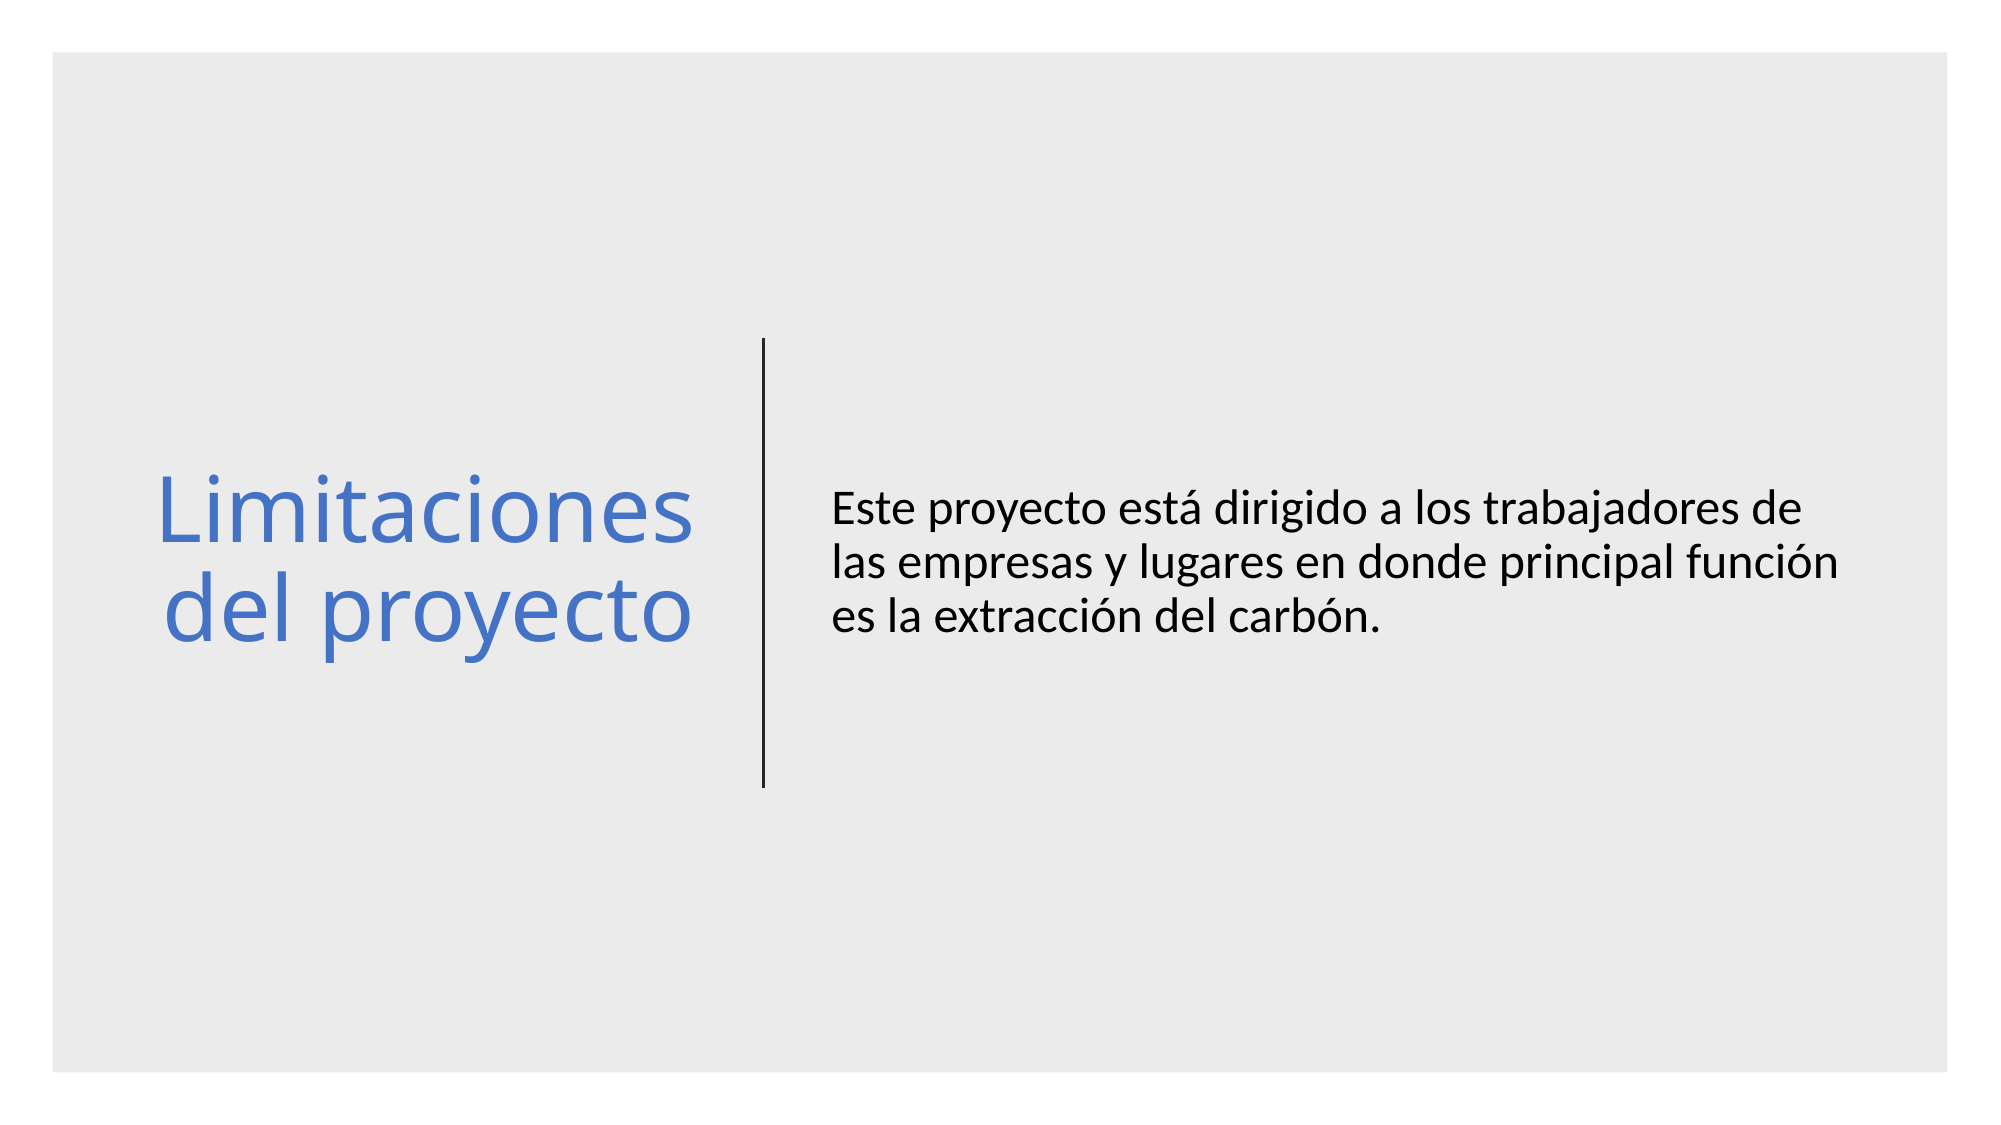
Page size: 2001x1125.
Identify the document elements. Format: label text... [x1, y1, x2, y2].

text_box [52, 51, 1948, 1073]
list Este proyecto está dirigido a los trabajadores de las empresas y lugares en donde principal función es la extracción del carbón. [816, 158, 1863, 967]
title Limitaciones del proyecto [137, 158, 711, 967]
